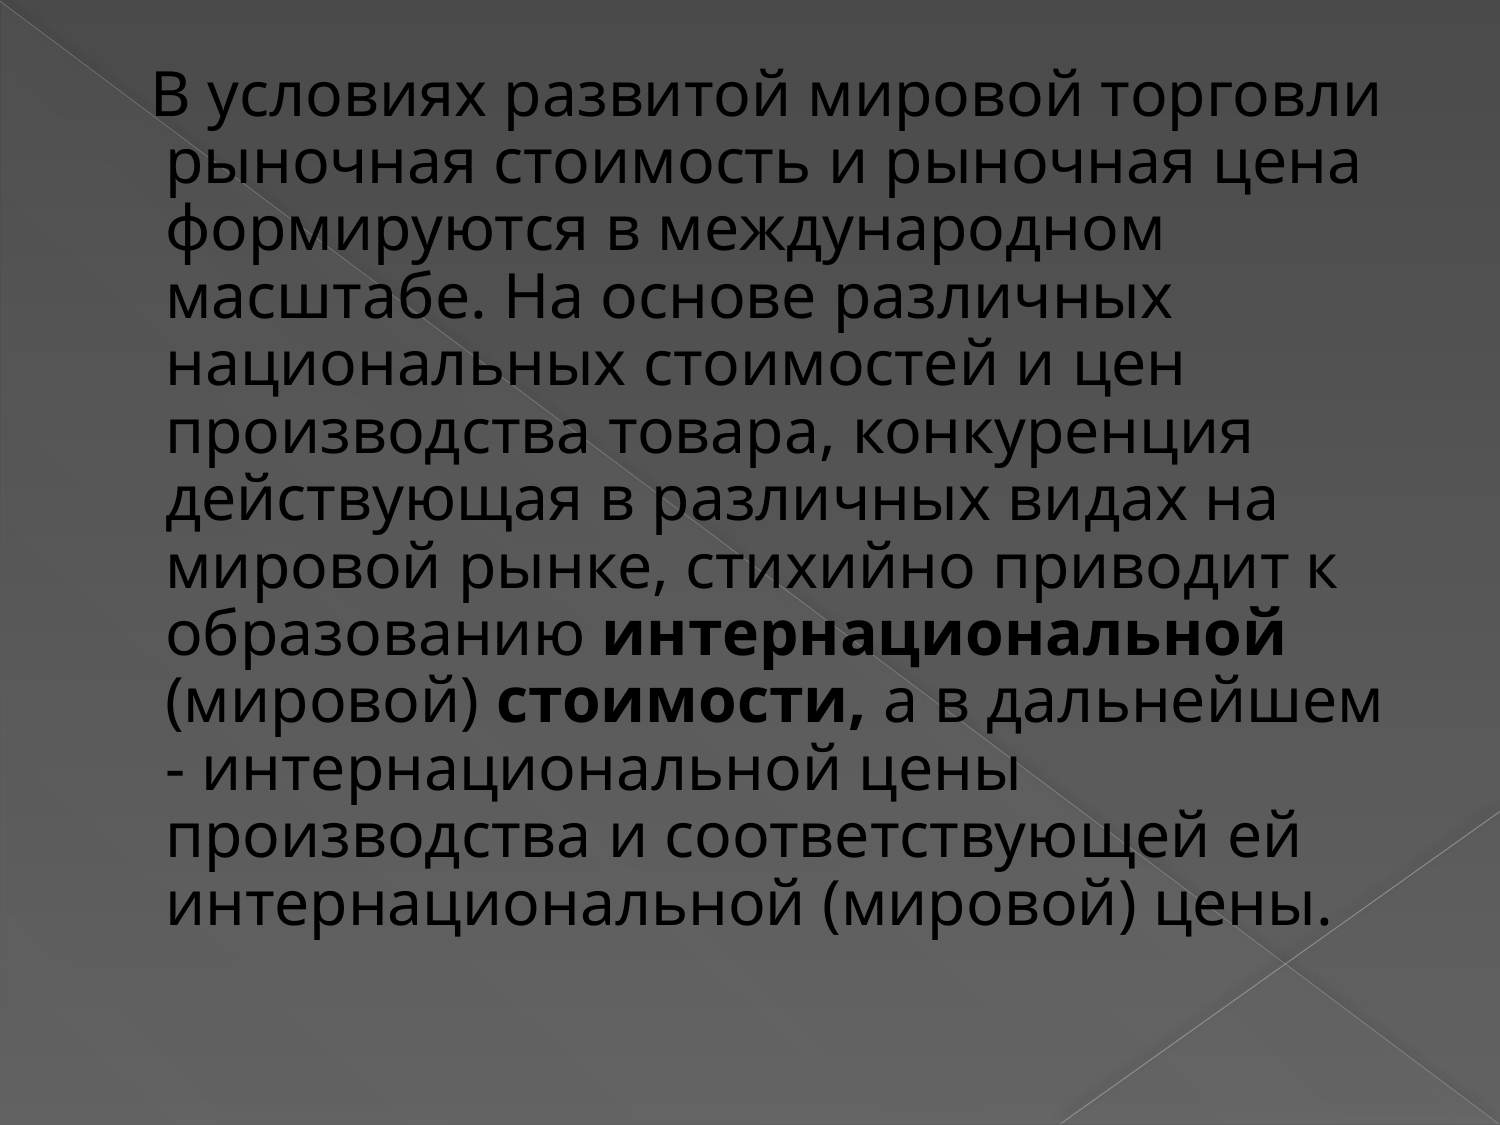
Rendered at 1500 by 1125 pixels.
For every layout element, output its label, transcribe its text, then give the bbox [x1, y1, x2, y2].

list В условиях развитой мировой торговли рыночная стоимость и рыночная цена формируются в международном масштабе. На основе различных национальных стоимостей и цен производства товара, конкуренция действующая в различных видах на мировой рынке, стихийно приводит к образованию интернациональной (мировой) стоимости, а в дальнейшем - интернациональной цены производства и соответствующей ей интернациональной (мировой) цены. [76, 54, 1427, 1071]
